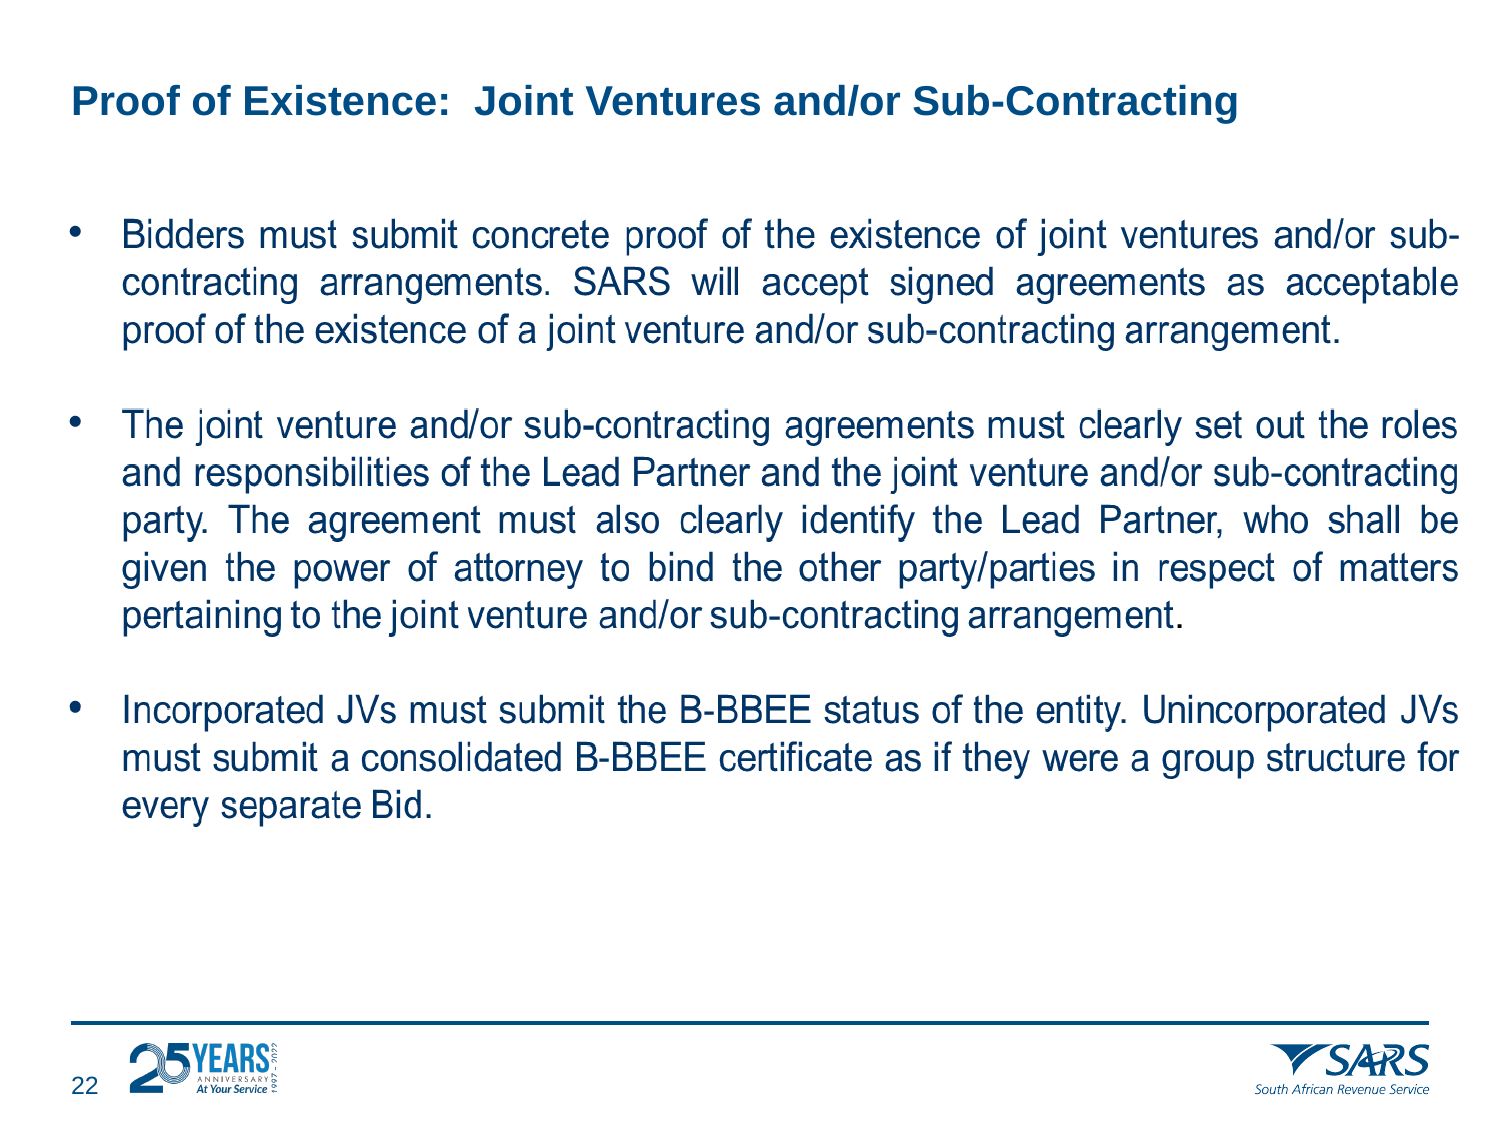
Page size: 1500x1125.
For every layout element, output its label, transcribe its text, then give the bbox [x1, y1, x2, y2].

picture [42, 110, 1481, 953]
title Proof of Existence: Joint Ventures and/or Sub-Contracting [56, 72, 1350, 110]
slide_number 21 [56, 1054, 394, 1115]
